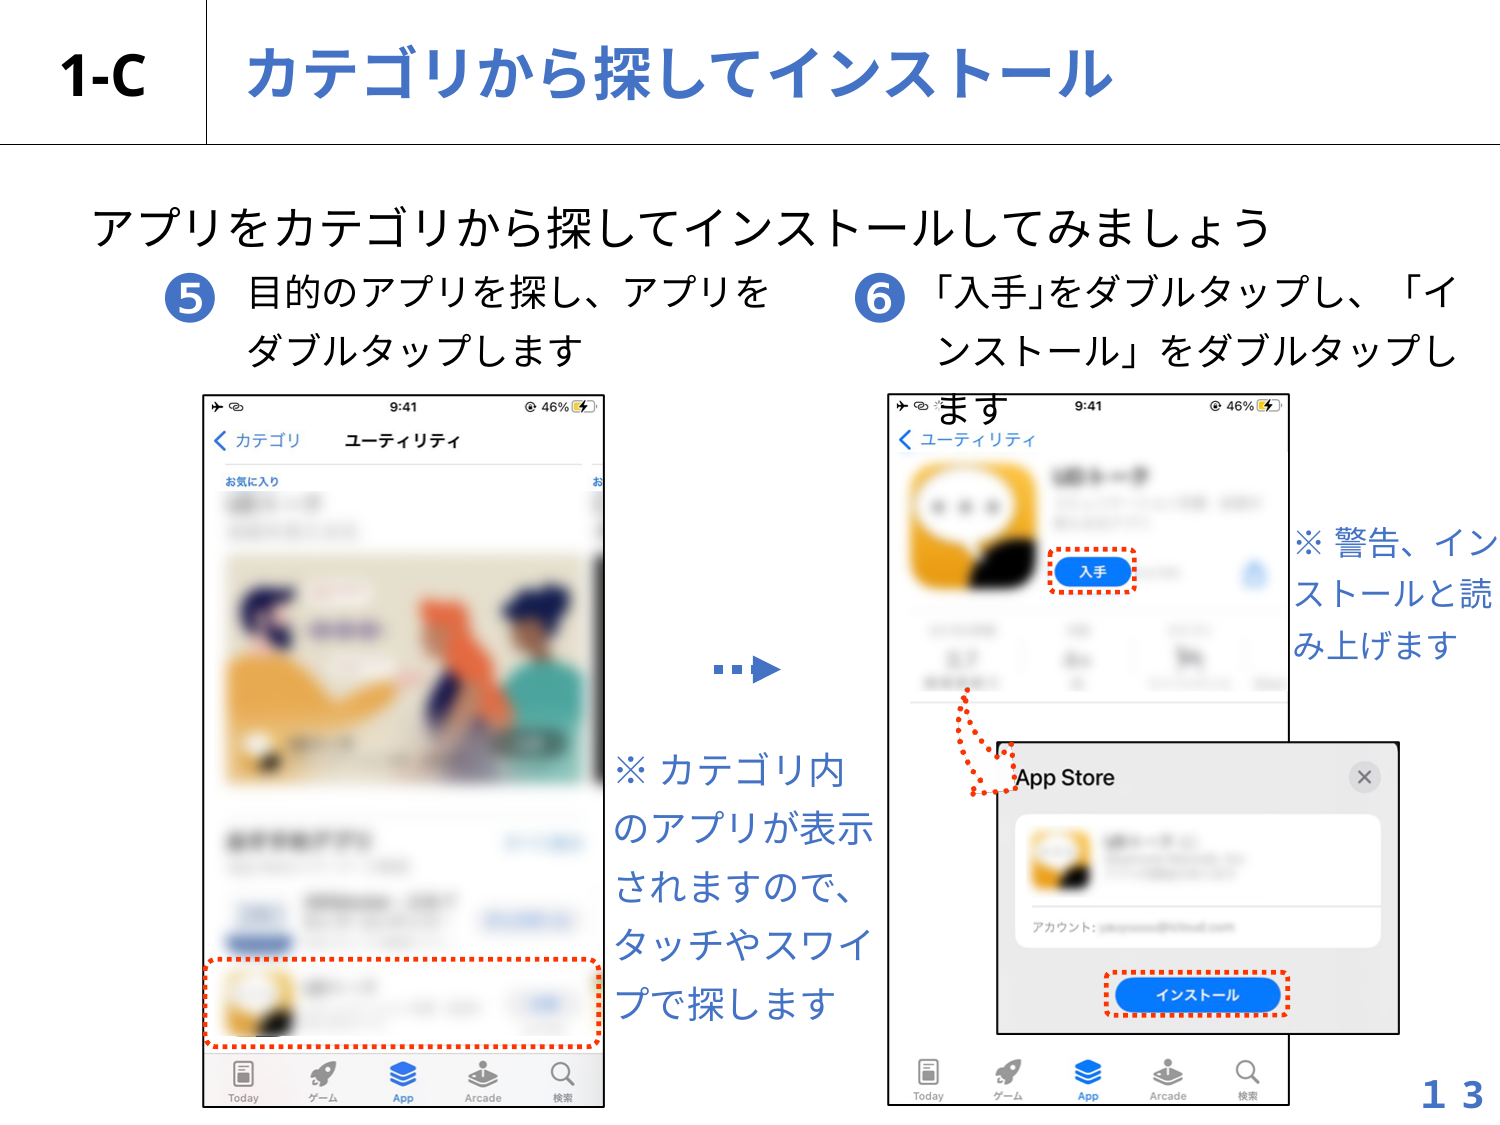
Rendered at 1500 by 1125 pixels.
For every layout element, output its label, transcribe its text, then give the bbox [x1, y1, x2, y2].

text_box １3 [1399, 1063, 1500, 1123]
text_box ｢入手｣をダブルタップし、「インストール」をダブルタップします [919, 248, 1500, 439]
text_box 1-C [0, 0, 207, 147]
text_box 目的のアプリを探し、アプリを ダブルタップします [231, 271, 811, 381]
picture [887, 393, 1400, 1106]
text_box アプリをカテゴリから探してインストールしてみましょう [74, 175, 1426, 271]
title カテゴリから探してインストール [228, 36, 1472, 116]
text_box ❺ [145, 271, 223, 343]
picture [202, 394, 605, 1108]
text_box ※カテゴリ内のアプリが表示されますので、タッチやスワイプで探します [605, 726, 887, 1034]
text_box ※警告、インストールと読み上げます [1290, 502, 1500, 673]
text_box ❻ [835, 271, 919, 343]
